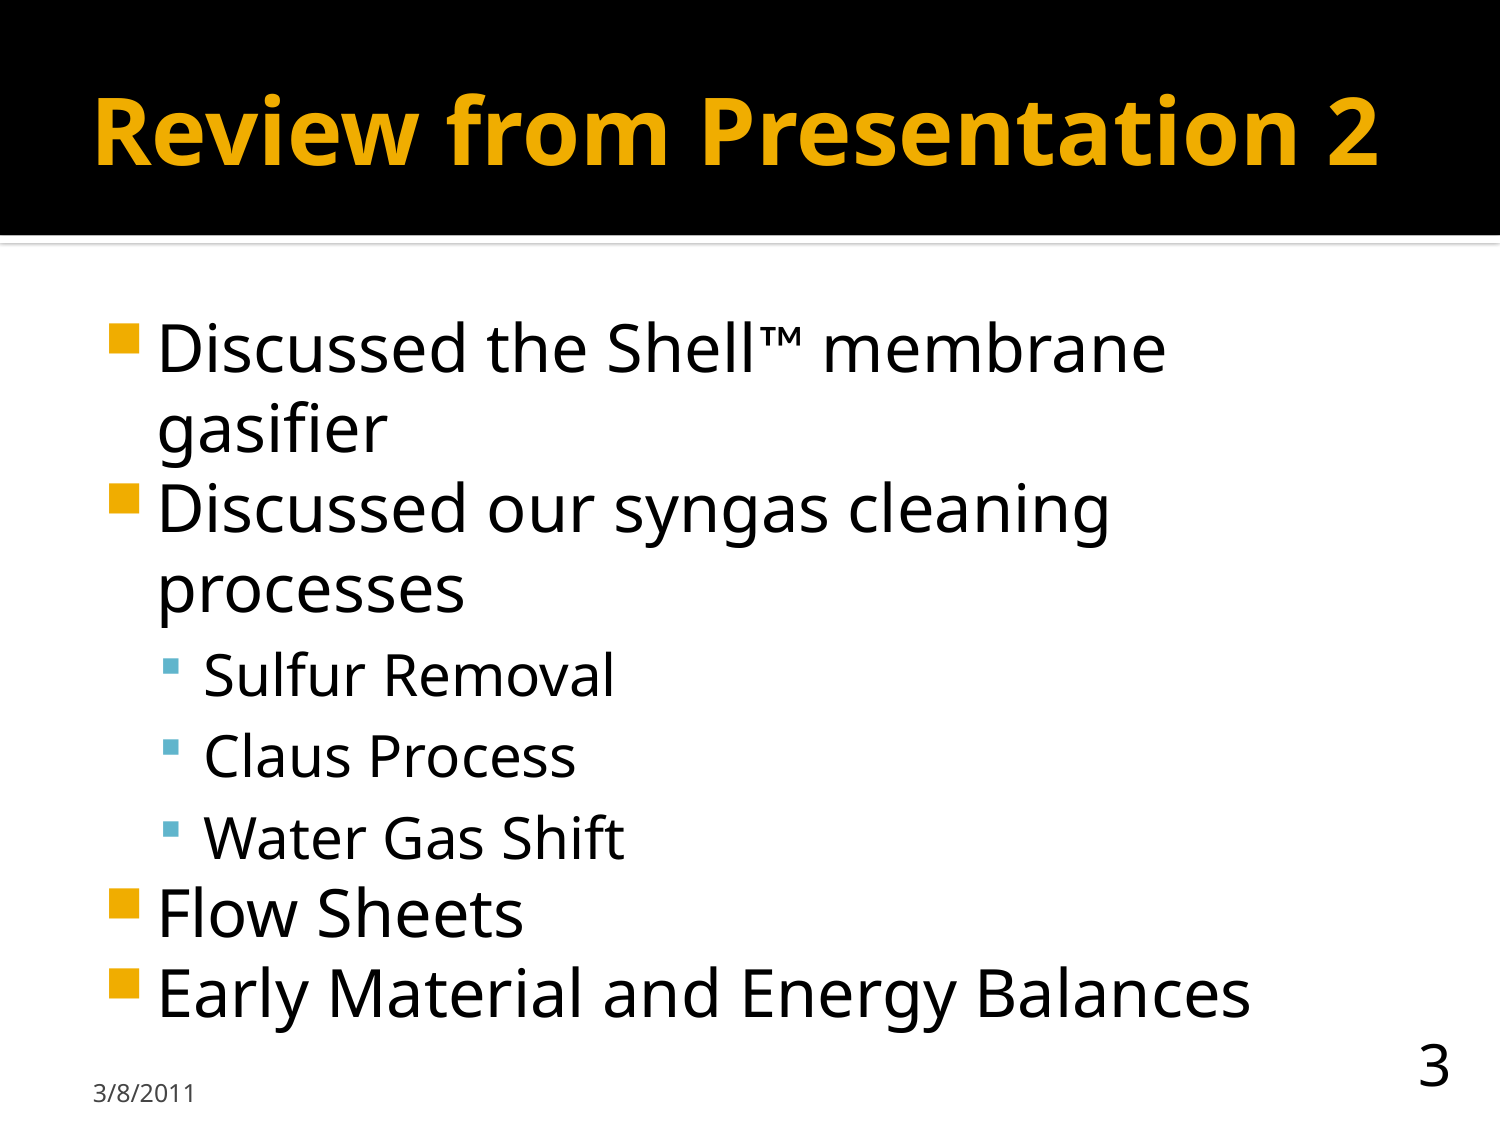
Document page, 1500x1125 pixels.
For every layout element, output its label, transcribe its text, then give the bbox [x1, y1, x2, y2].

list Discussed the Shell™ membrane gasifier Discussed our syngas cleaning processes Sulfur Removal Claus Process Water Gas Shift Flow Sheets Early Material and Energy Balances [75, 291, 1425, 1050]
title Review from Presentation 2 [75, 25, 1425, 231]
slide_number 3 [1345, 1062, 1467, 1108]
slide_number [75, 1062, 425, 1108]
